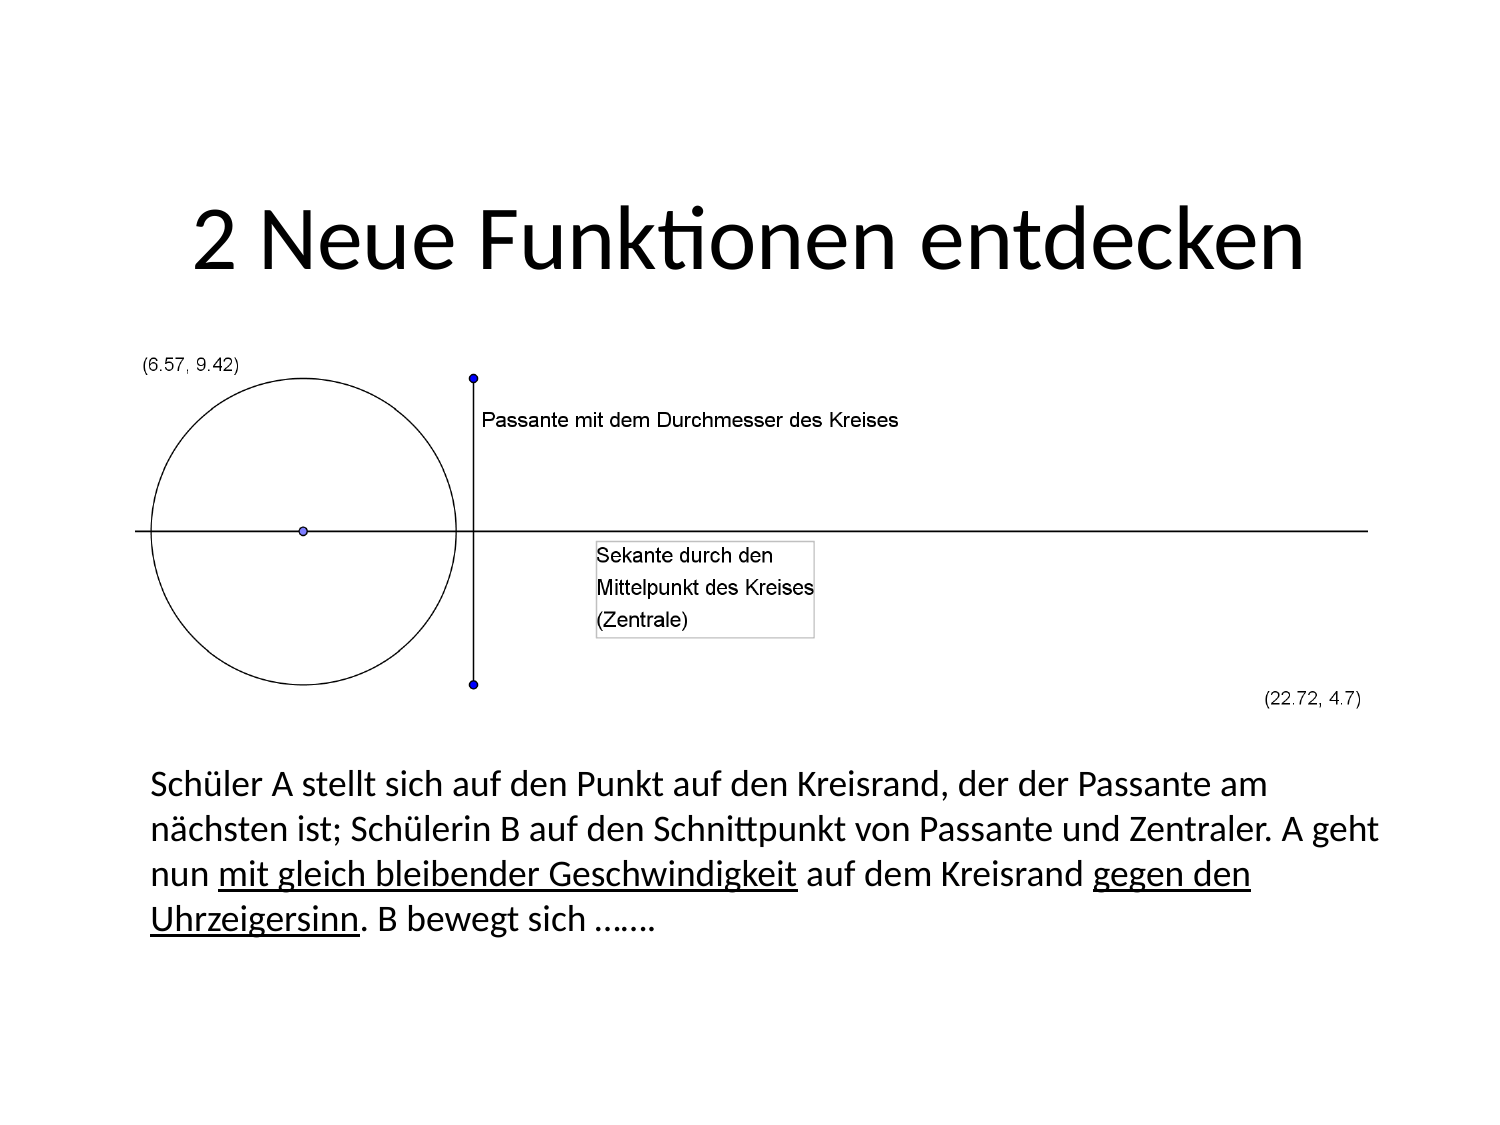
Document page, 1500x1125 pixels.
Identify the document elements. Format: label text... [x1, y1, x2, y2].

text_box 2 Neue Funktionen entdecken [74, 138, 1425, 327]
picture [135, 349, 1369, 711]
text_box Schüler A stellt sich auf den Punkt auf den Kreisrand, der der Passante am nächsten ist; Schülerin B auf den Schnittpunkt von Passante und Zentraler. A geht nun mit gleich bleibender Geschwindigkeit auf dem Kreisrand gegen den Uhrzeigersinn. B bewegt sich ……. [135, 751, 1400, 947]
